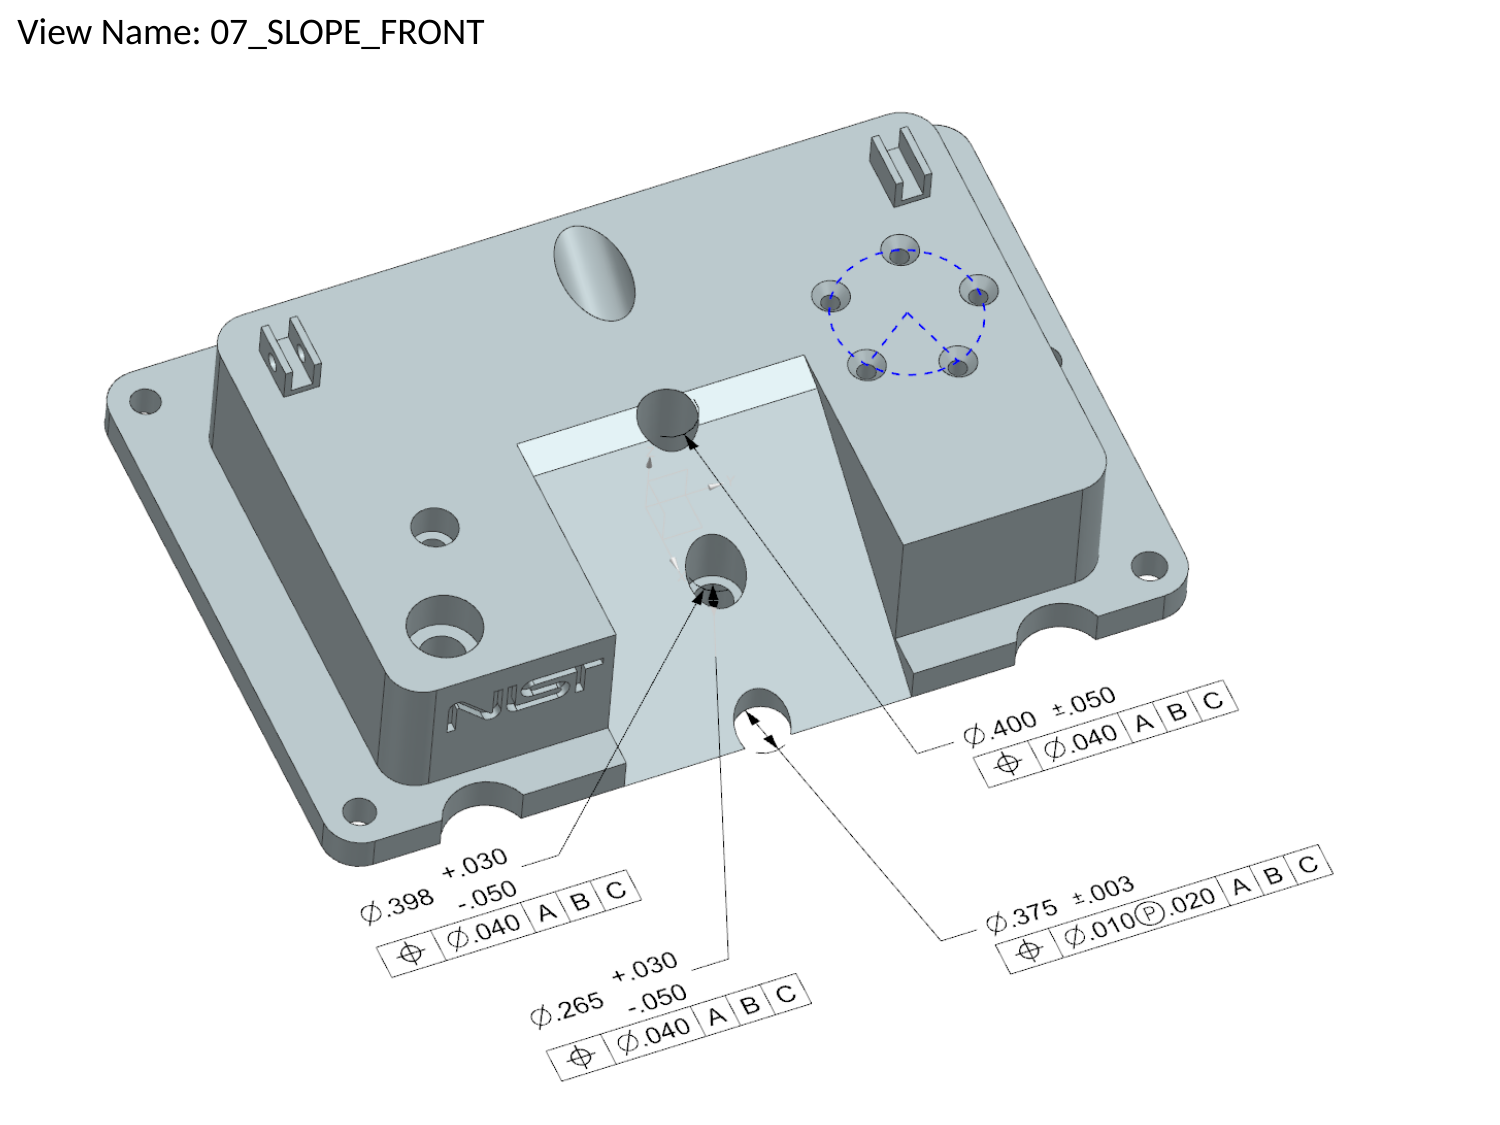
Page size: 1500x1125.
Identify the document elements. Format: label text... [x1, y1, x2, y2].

picture [88, 99, 1350, 1103]
text_box View Name: 07_SLOPE_FRONT [2, 0, 500, 60]
